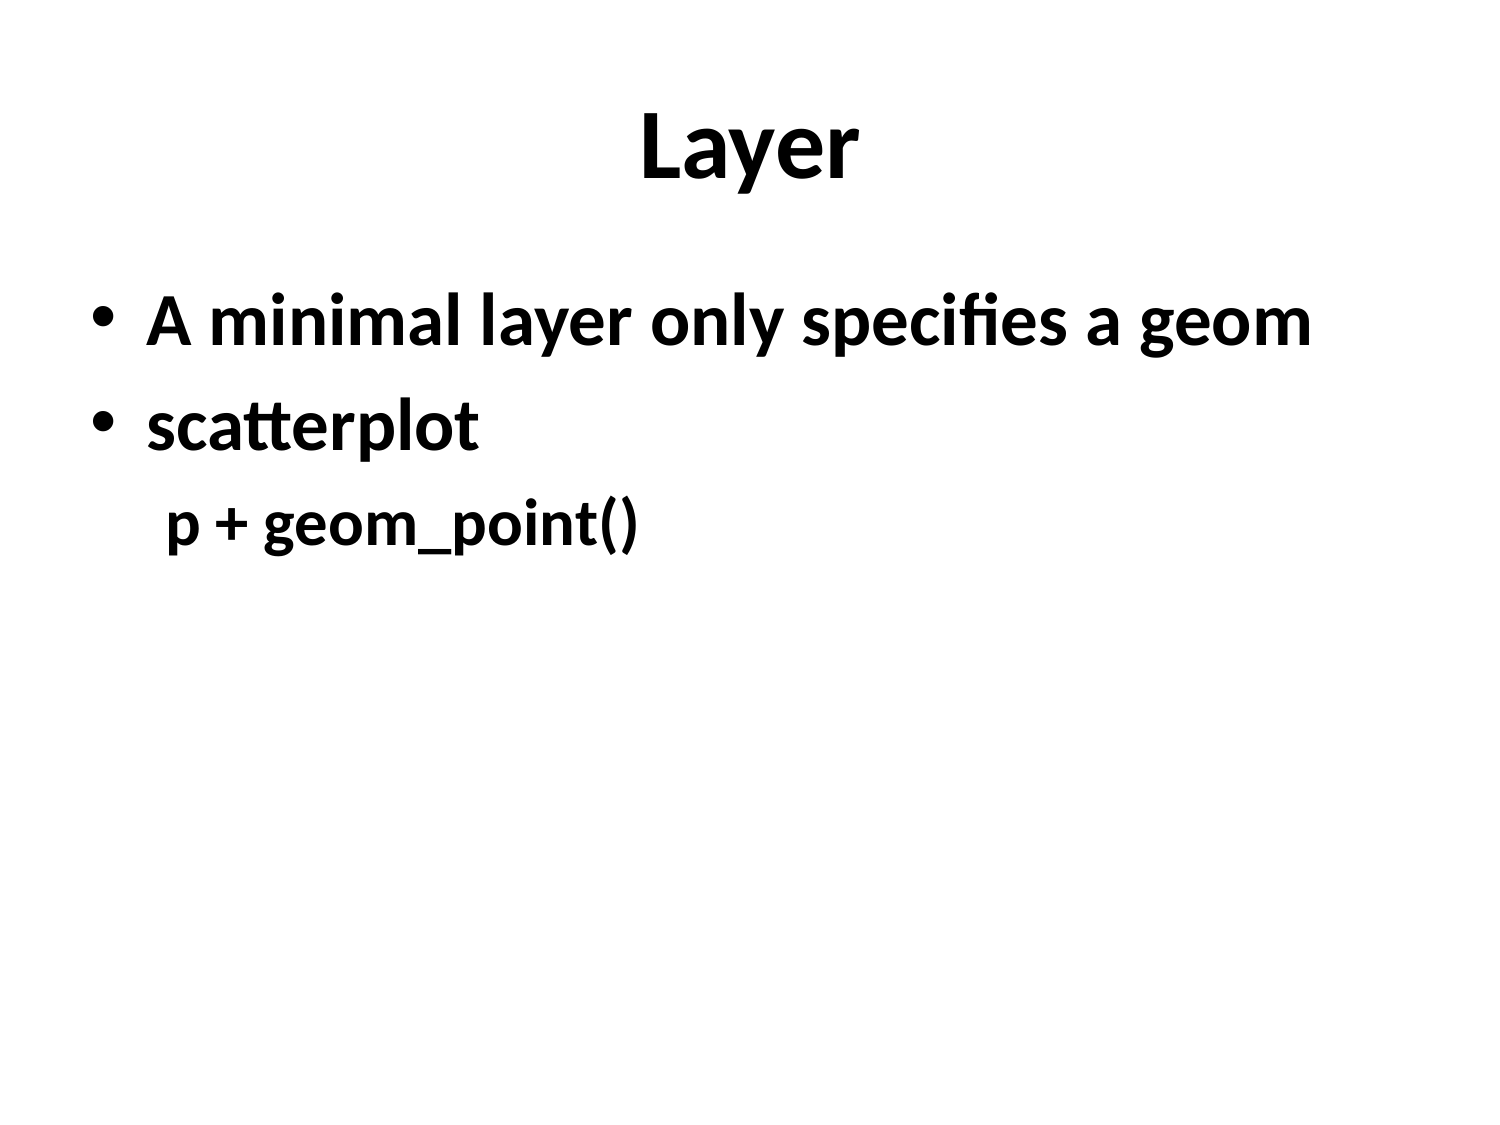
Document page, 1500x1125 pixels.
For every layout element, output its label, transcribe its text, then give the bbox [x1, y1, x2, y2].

title Layer [75, 45, 1425, 233]
list A minimal layer only specifies a geom scatterplot p + geom_point() [75, 262, 1425, 1005]
